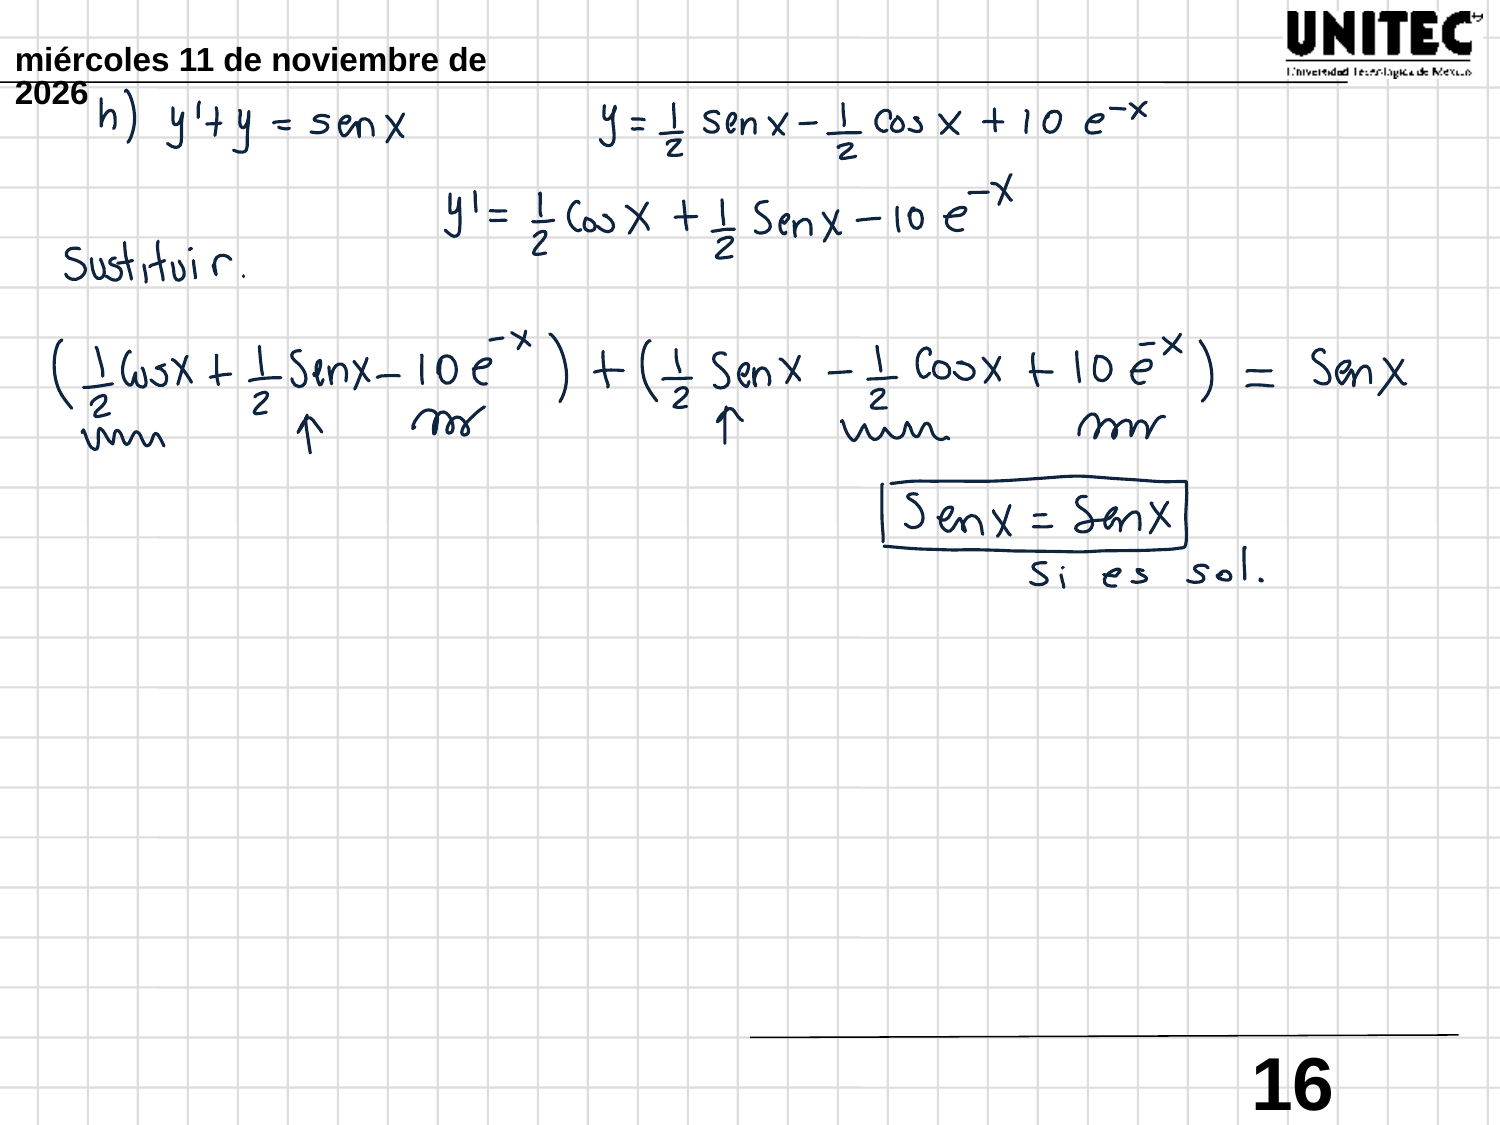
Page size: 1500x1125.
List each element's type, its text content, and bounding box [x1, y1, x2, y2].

slide_number lunes, 23 de enero de 2012 [0, 31, 514, 110]
picture [1283, 11, 1483, 79]
slide_number 16 [1199, 1013, 1452, 1109]
